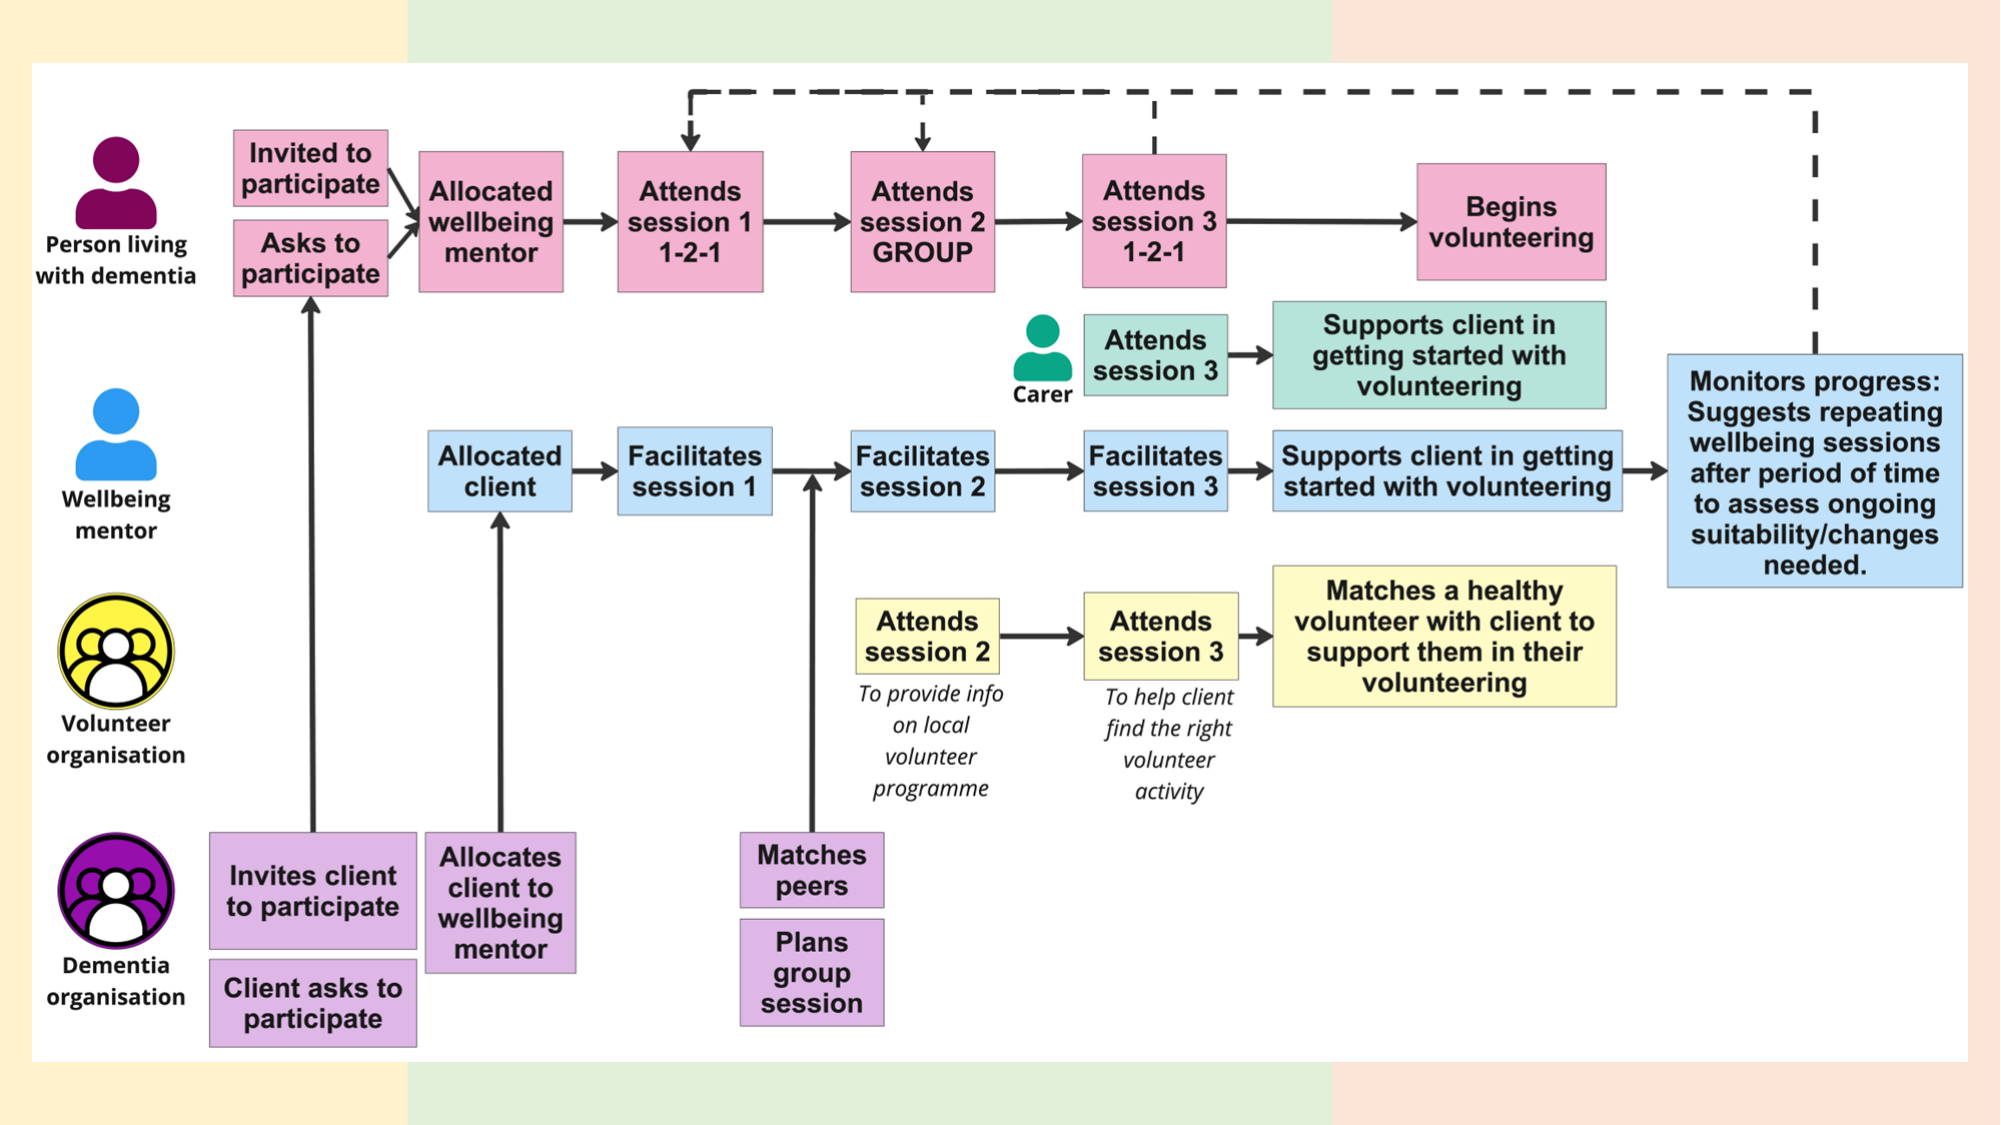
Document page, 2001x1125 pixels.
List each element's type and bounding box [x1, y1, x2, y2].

text_box [1332, 0, 2000, 1125]
picture [32, 0, 1968, 1125]
text_box [0, 0, 407, 1125]
